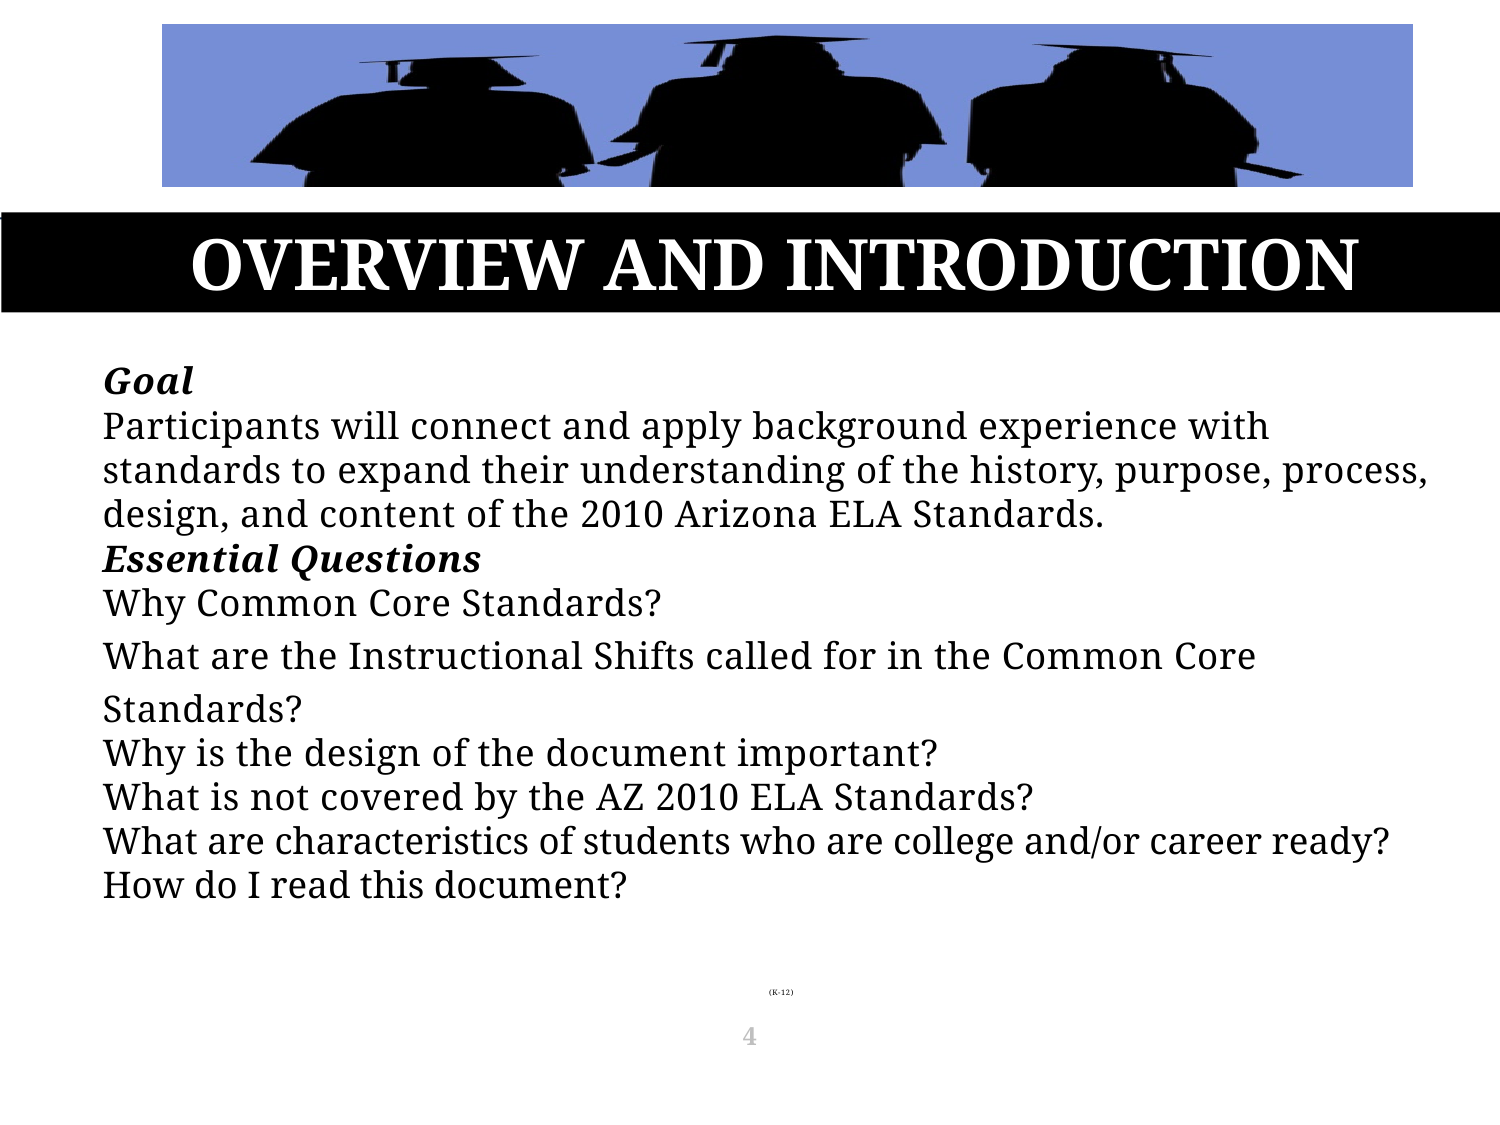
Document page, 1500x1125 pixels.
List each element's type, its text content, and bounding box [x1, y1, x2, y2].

slide_number 4 [662, 1012, 838, 1063]
list Goal Participants will connect and apply background experience with standards to expand their understanding of the history, purpose, process, design, and content of the 2010 Arizona ELA Standards. Essential Questions Why Common Core Standards? What are the Instructional Shifts called for in the Common Core Standards? Why is the design of the document important? What is not covered by the AZ 2010 ELA Standards? What are characteristics of students who are college and/or career ready? How do I read this document? (K-12) [87, 337, 1475, 1075]
title Overview and Introduction [0, 206, 1500, 319]
picture [162, 24, 1413, 187]
